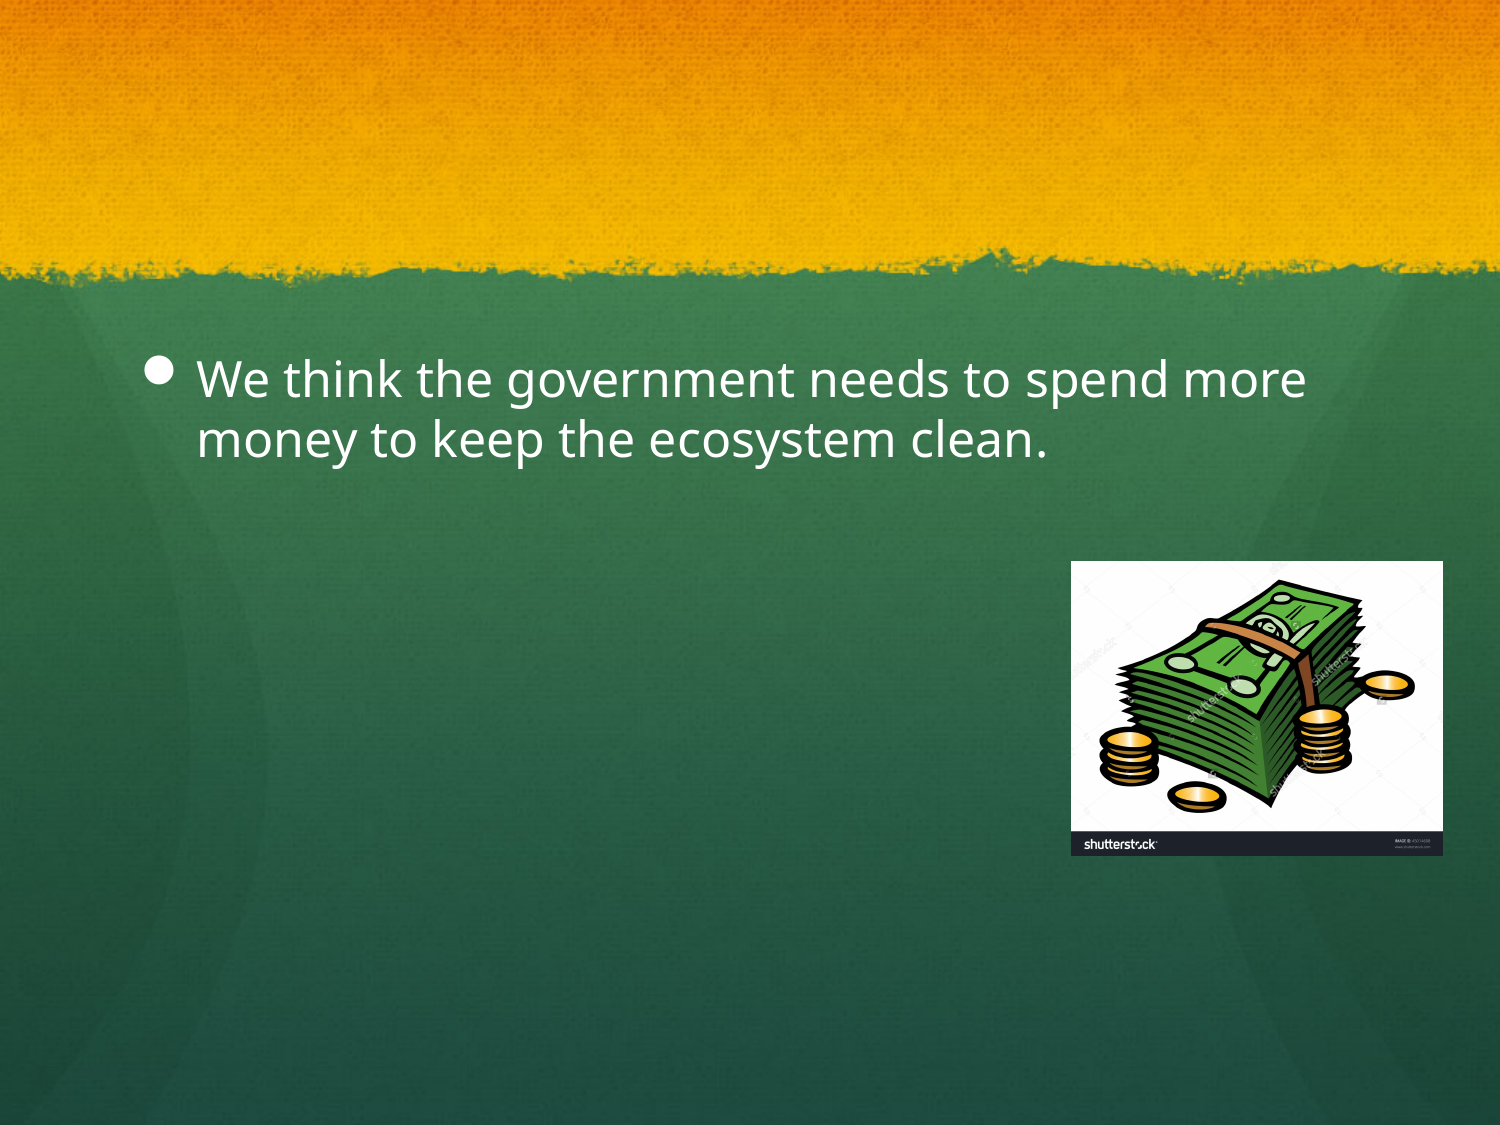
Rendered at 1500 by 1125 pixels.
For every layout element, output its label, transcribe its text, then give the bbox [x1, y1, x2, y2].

list We think the government needs to spend more money to keep the ecosystem clean. [125, 339, 1375, 1026]
picture [0, 0, 1500, 1125]
